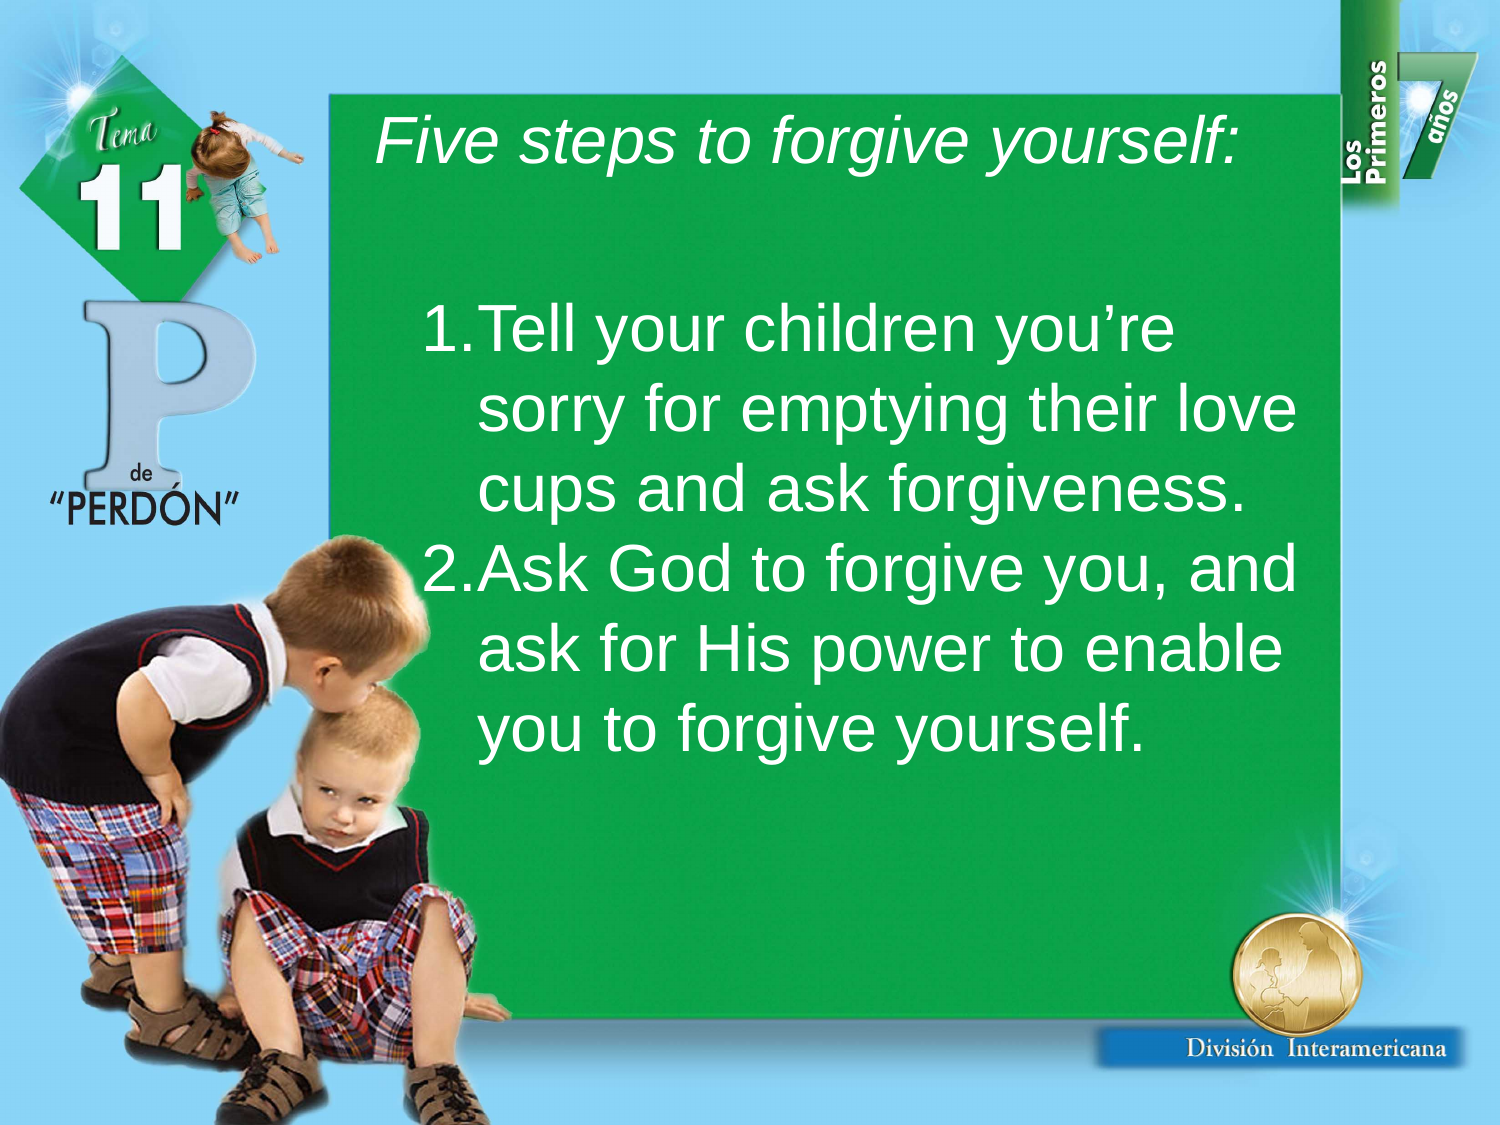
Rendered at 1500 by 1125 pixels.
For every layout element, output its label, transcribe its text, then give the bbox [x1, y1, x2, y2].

text_box Five steps to forgive yourself: Tell your children you’re sorry for emptying their love cups and ask forgiveness. Ask God to forgive you, and ask for His power to enable you to forgive yourself. [360, 90, 1317, 772]
picture [0, 0, 1500, 1125]
